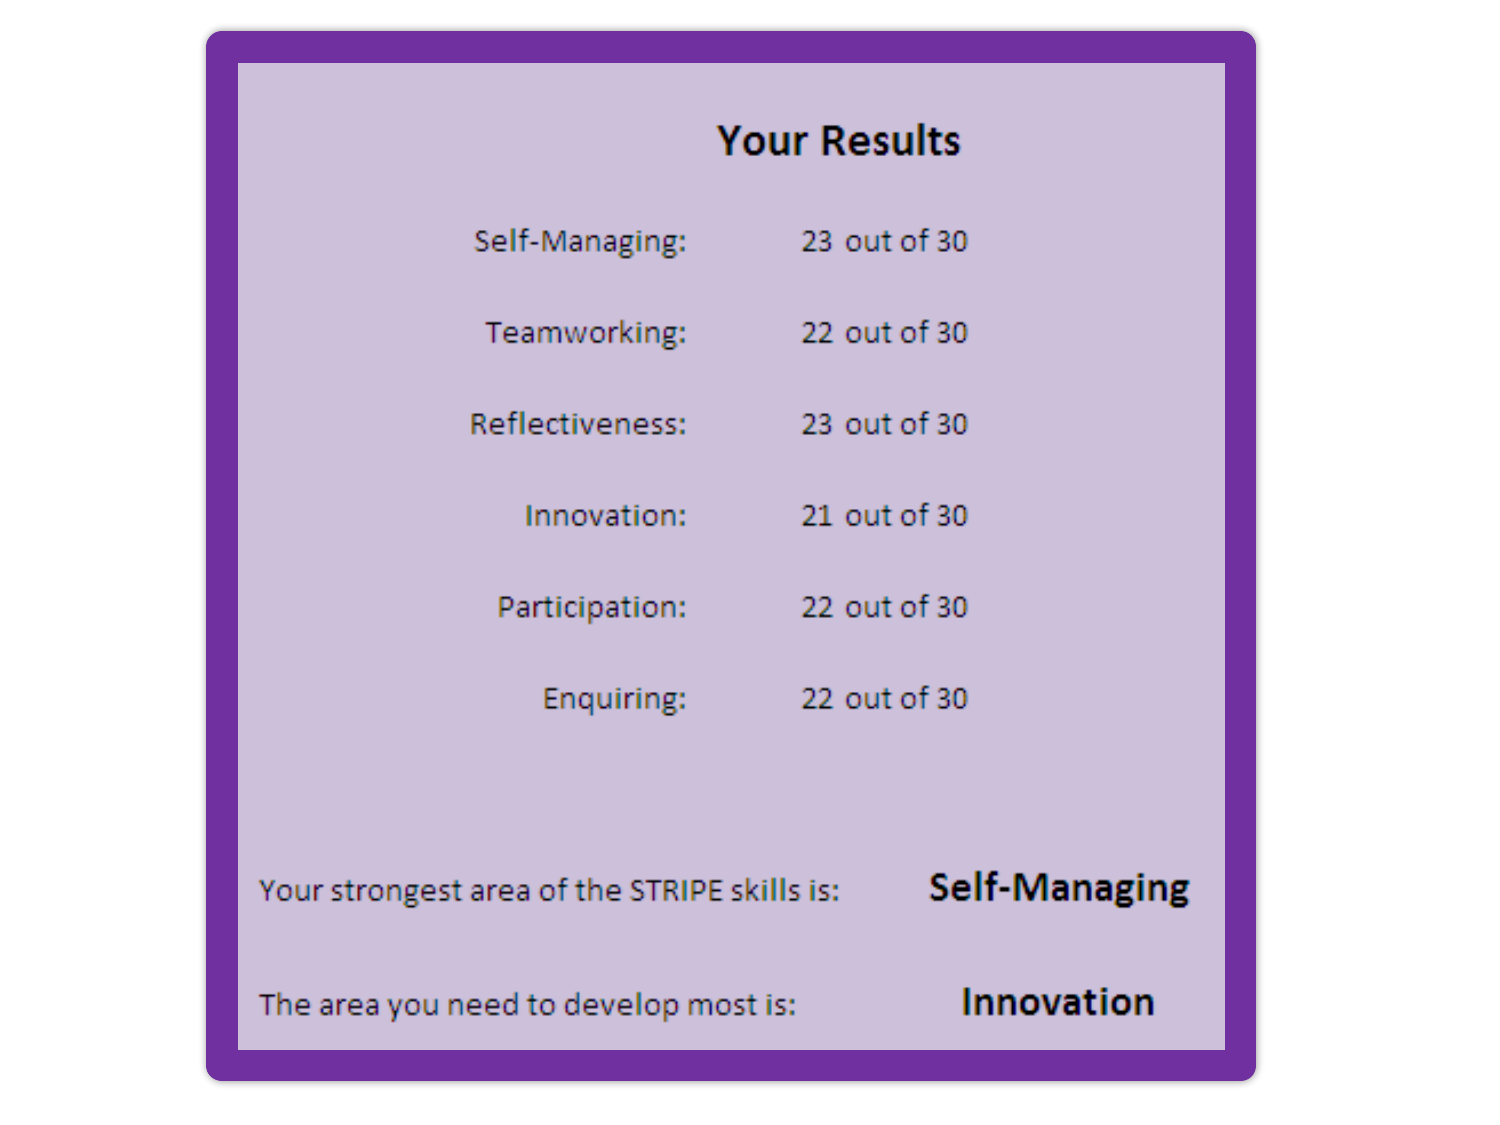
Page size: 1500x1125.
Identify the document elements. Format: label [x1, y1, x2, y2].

picture [237, 62, 1226, 1051]
